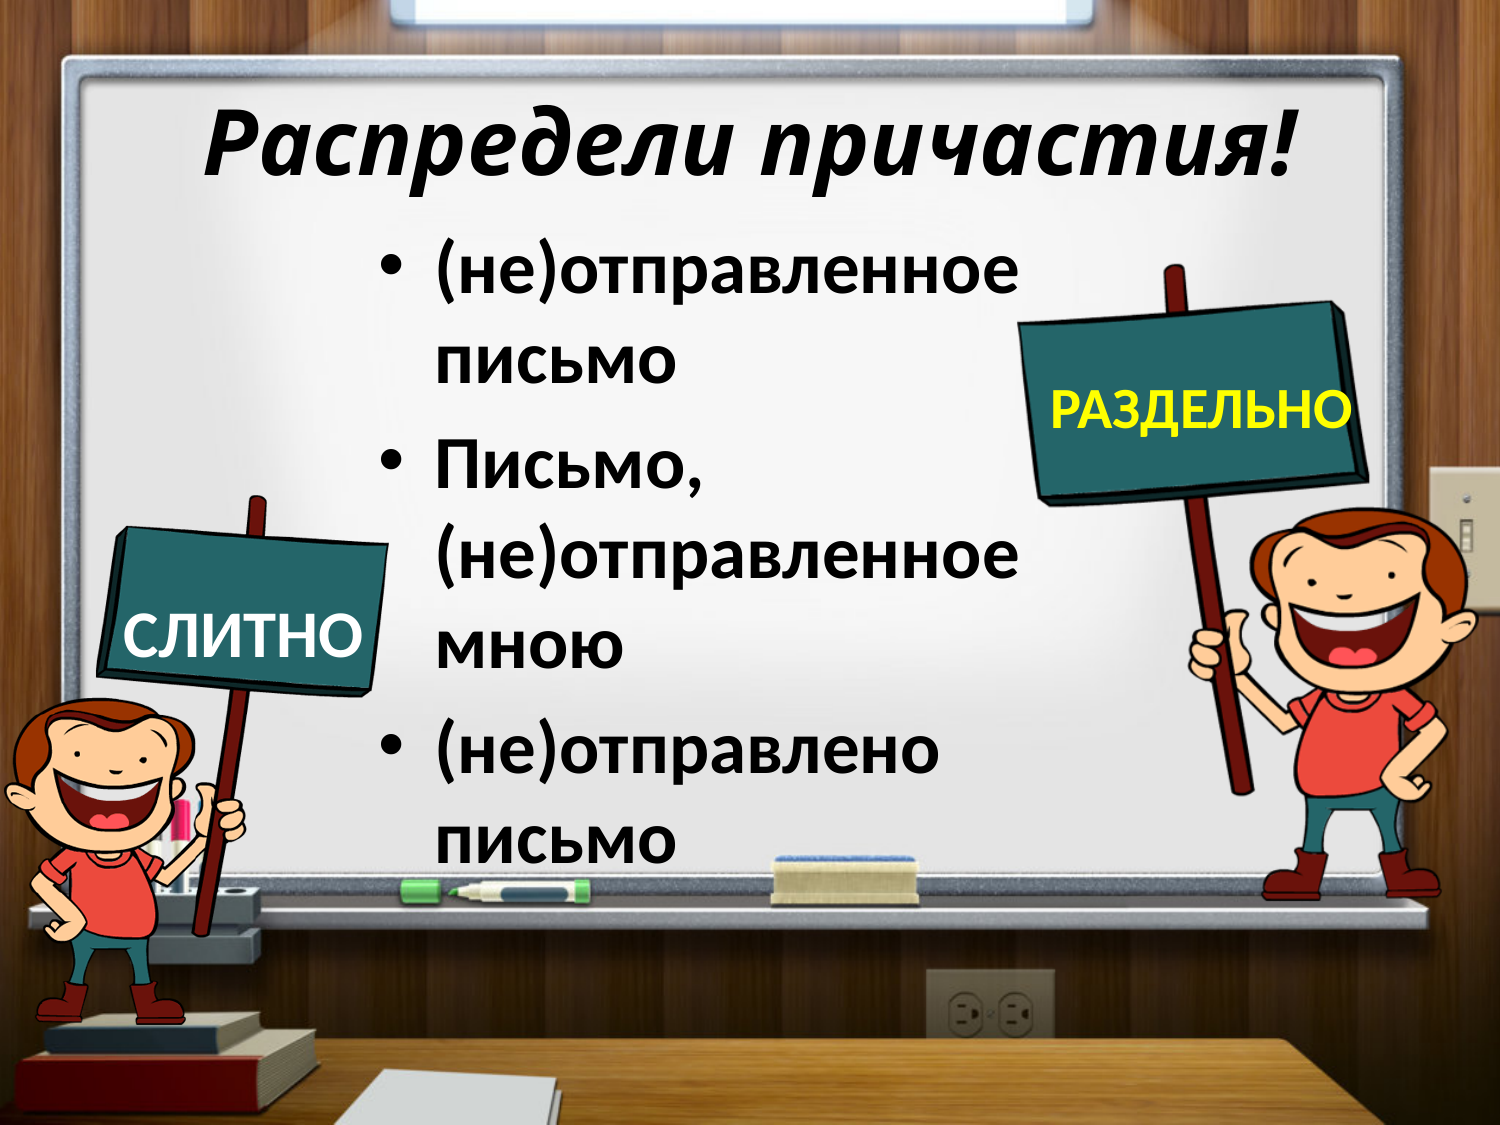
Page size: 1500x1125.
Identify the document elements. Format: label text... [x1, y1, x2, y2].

list (не)отправленное письмо Письмо, (не)отправленное мною (не)отправлено письмо [363, 210, 888, 613]
picture [0, 0, 1500, 1125]
title Распредели причастия! [75, 45, 1425, 233]
